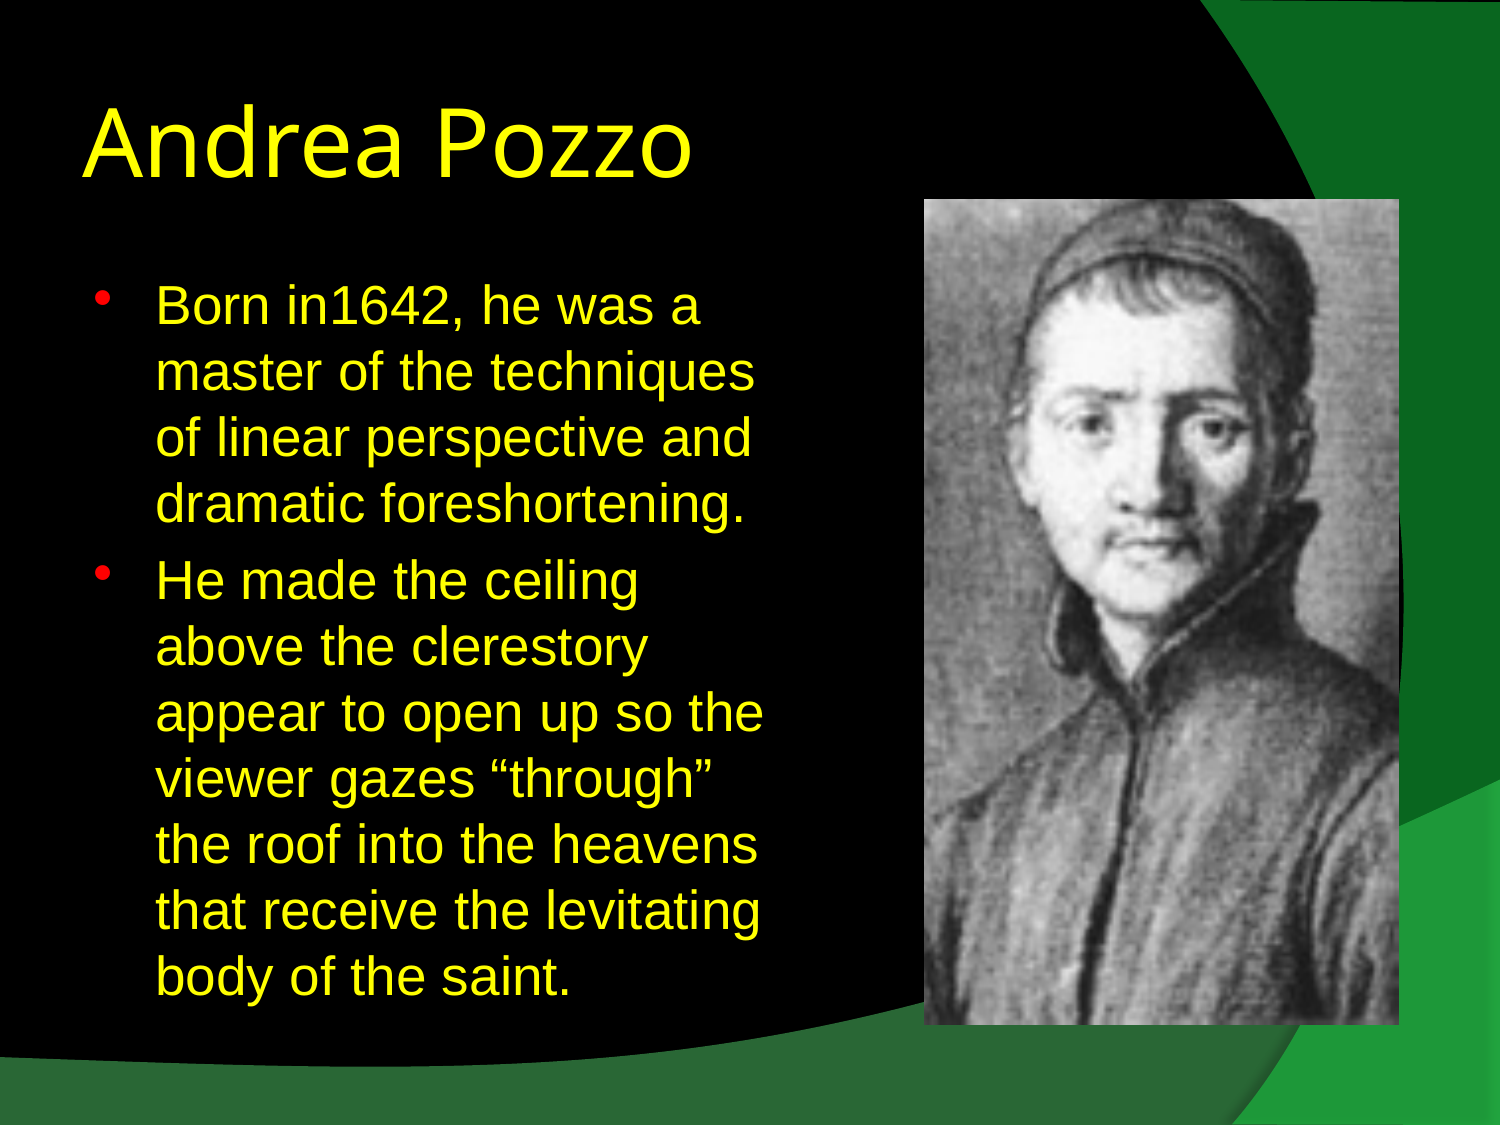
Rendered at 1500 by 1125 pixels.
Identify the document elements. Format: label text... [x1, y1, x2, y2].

title Andrea Pozzo [75, 45, 1300, 233]
list Born in1642, he was a master of the techniques of linear perspective and dramatic foreshortening. He made the ceiling above the clerestory appear to open up so the viewer gazes “through” the roof into the heavens that receive the levitating body of the saint. [75, 262, 788, 1100]
picture [924, 199, 1399, 1026]
